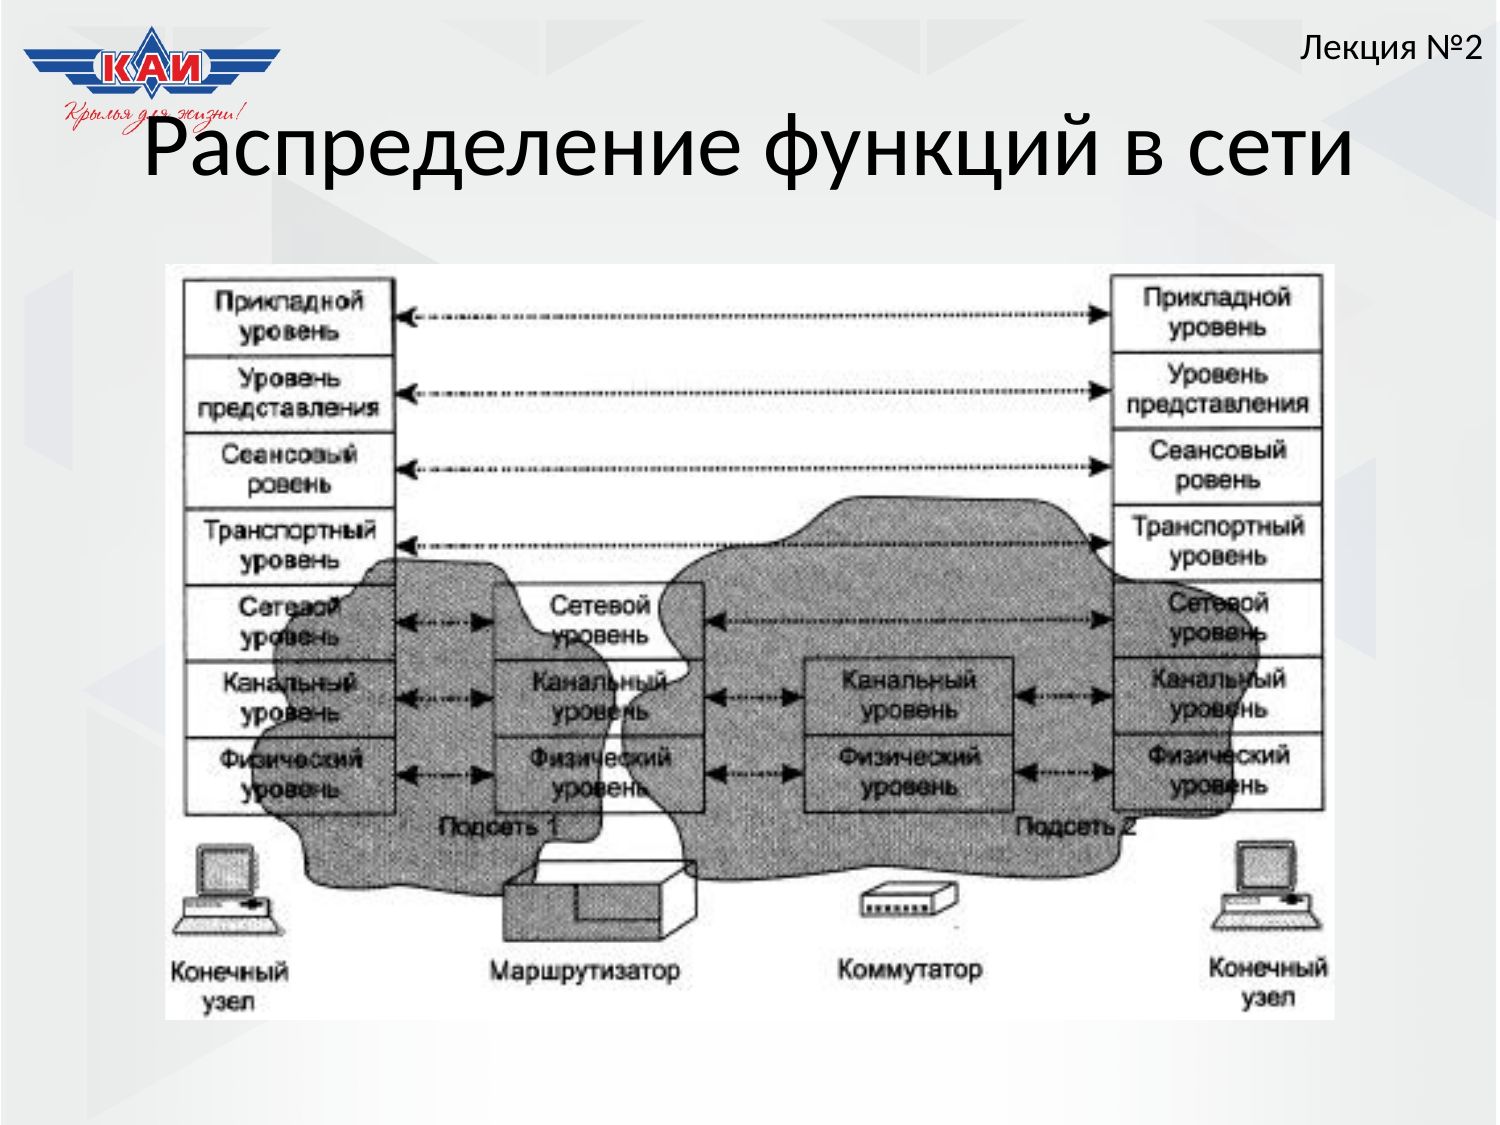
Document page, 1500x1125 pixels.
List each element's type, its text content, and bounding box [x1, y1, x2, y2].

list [164, 264, 1335, 1020]
picture [0, 0, 1500, 1125]
title Распределение функций в сети [75, 45, 1425, 233]
text_box Лекция №2 [1285, 14, 1499, 75]
